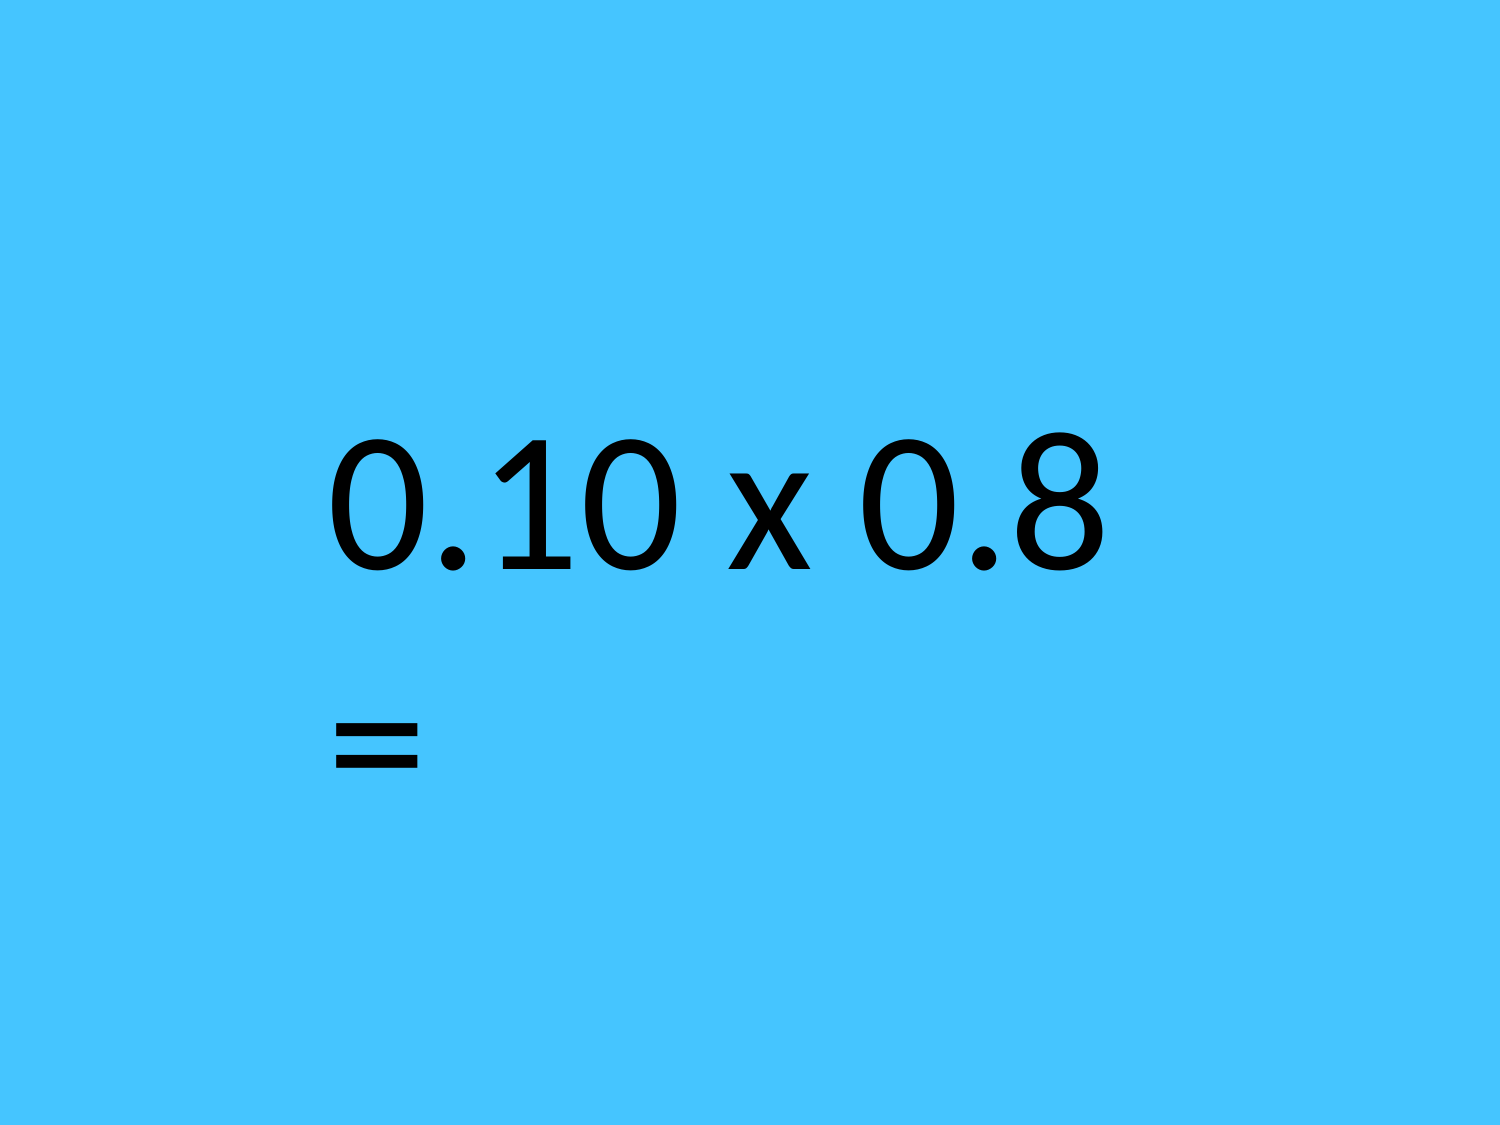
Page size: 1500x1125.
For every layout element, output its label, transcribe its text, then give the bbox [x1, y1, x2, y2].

text_box 0.10 x 0.8 = [312, 362, 1200, 858]
